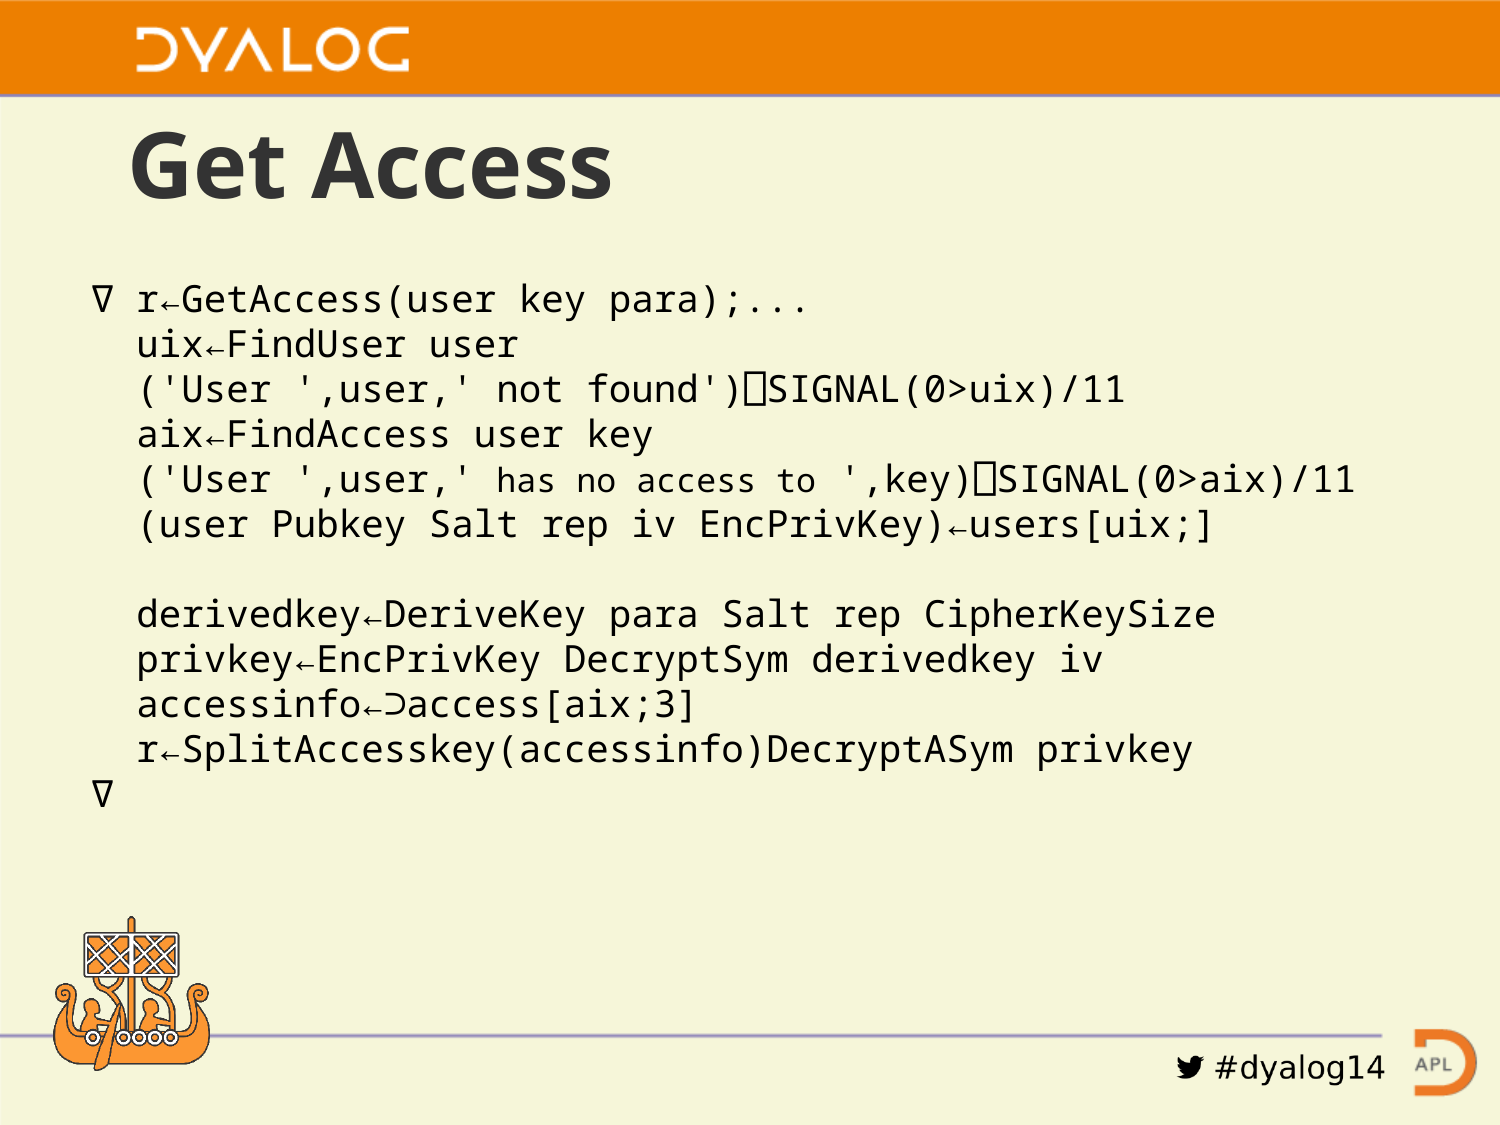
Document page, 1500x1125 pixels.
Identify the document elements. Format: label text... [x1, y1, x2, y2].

title Get Access [112, 99, 1388, 288]
subtitle ∇ r←GetAccess(user key para);... uix←FindUser user ('User ',user,' not found')⎕SIGNAL(0>uix)/11 aix←FindAccess user key ('User ',user,' has no access to ',key)⎕SIGNAL(0>aix)/11 (user Pubkey Salt rep iv EncPrivKey)←users[uix;] derivedkey←DeriveKey para Salt rep CipherKeySize privkey←EncPrivKey DecryptSym derivedkey iv accessinfo←⊃access[aix;3] r←SplitAccesskey(accessinfo)DecryptASym privkey ∇ [76, 267, 1483, 925]
picture [0, 0, 1500, 1125]
